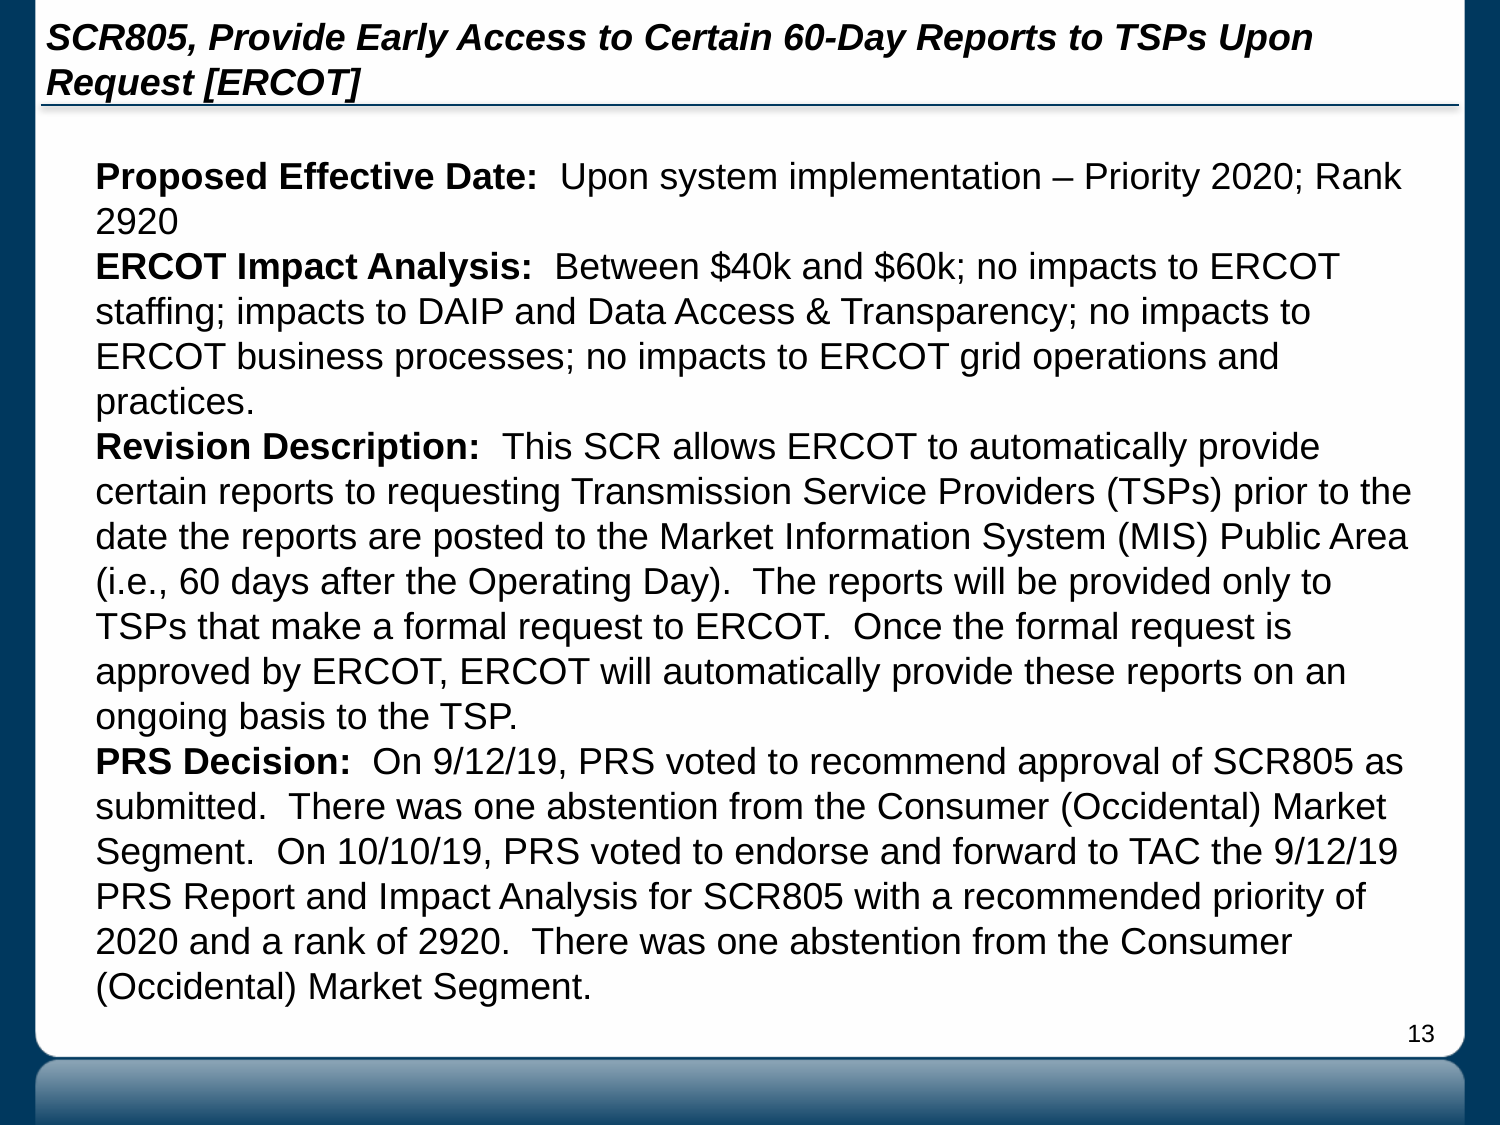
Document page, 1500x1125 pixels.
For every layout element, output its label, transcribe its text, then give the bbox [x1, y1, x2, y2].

text_box Proposed Effective Date: Upon system implementation – Priority 2020; Rank 2920 ERCOT Impact Analysis: Between $40k and $60k; no impacts to ERCOT staffing; impacts to DAIP and Data Access & Transparency; no impacts to ERCOT business processes; no impacts to ERCOT grid operations and practices. Revision Description: This SCR allows ERCOT to automatically provide certain reports to requesting Transmission Service Providers (TSPs) prior to the date the reports are posted to the Market Information System (MIS) Public Area (i.e., 60 days after the Operating Day). The reports will be provided only to TSPs that make a formal request to ERCOT. Once the formal request is approved by ERCOT, ERCOT will automatically provide these reports on an ongoing basis to the TSP. PRS Decision: On 9/12/19, PRS voted to recommend approval of SCR805 as submitted. There was one abstention from the Consumer (Occidental) Market Segment. On 10/10/19, PRS voted to endorse and forward to TAC the 9/12/19 PRS Report and Impact Analysis for SCR805 with a recommended priority of 2020 and a rank of 2920. There was one abstention from the Consumer (Occidental) Market Segment. [80, 144, 1435, 1014]
picture [35, 0, 1465, 1125]
title SCR805, Provide Early Access to Certain 60-Day Reports to TSPs Upon Request [ERCOT] [31, 20, 1464, 97]
